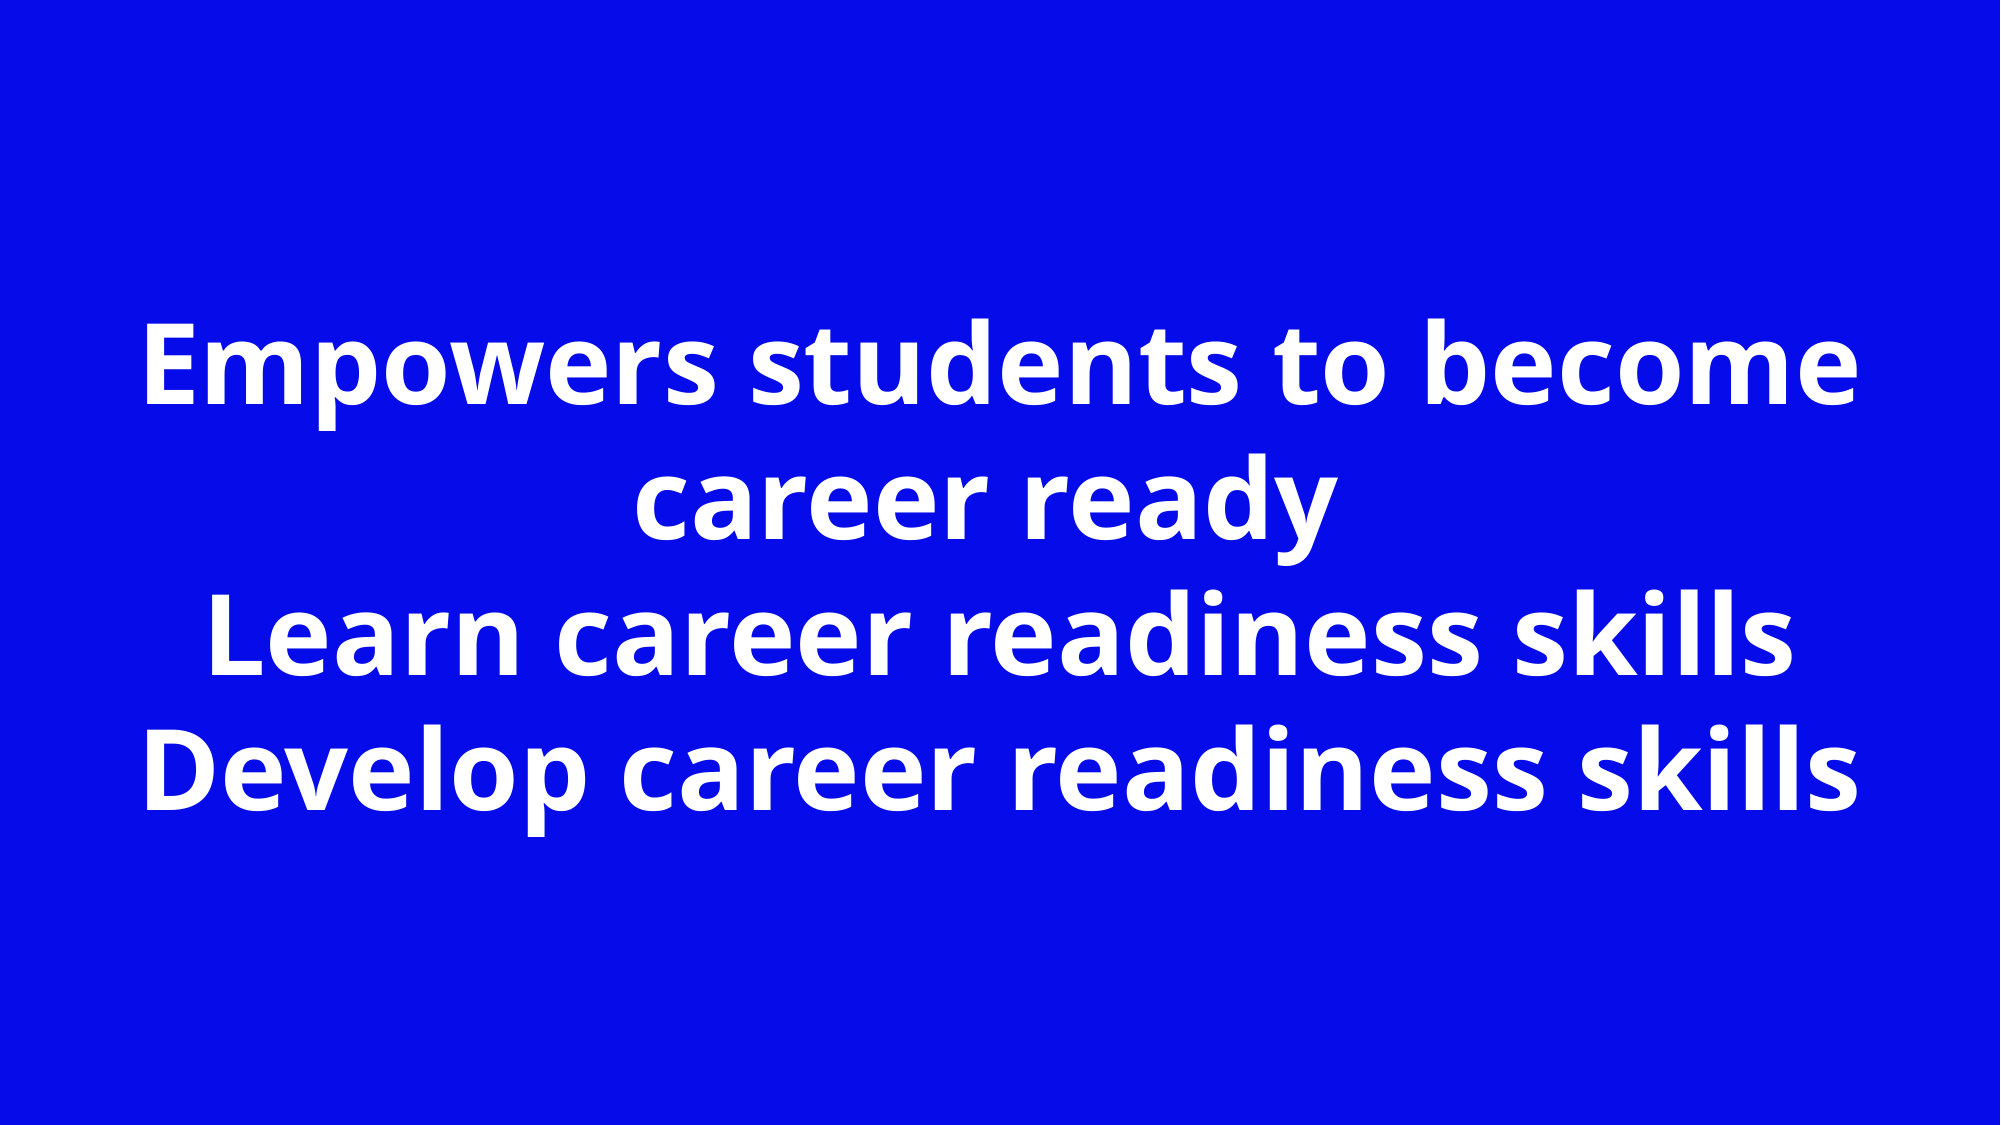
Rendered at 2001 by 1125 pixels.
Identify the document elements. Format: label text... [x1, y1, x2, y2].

text_box Empowers students to become career ready Learn career readiness skills Develop career readiness skills [0, 0, 2000, 1125]
